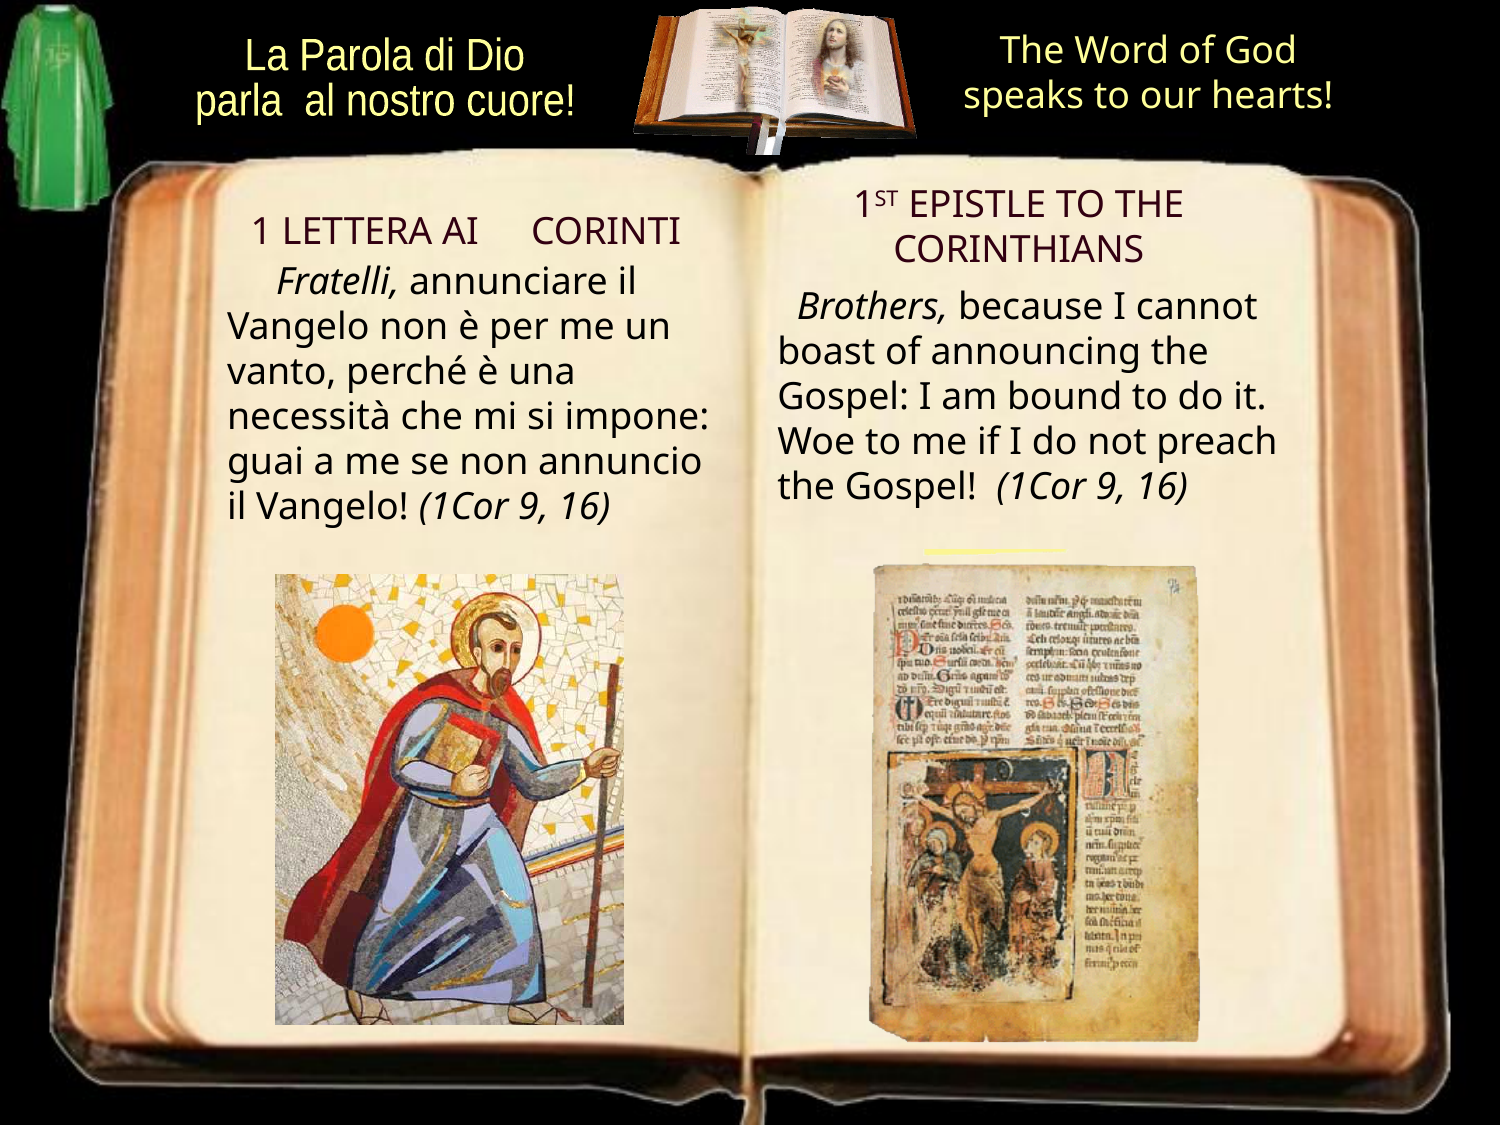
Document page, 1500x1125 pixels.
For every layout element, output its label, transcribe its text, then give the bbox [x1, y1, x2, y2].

picture [0, 0, 1500, 1125]
title 1ST EPISTLE TO THE CORINTHIANS [712, 187, 1325, 263]
text_box The Word of God speaks to our hearts! [921, 18, 1500, 124]
text_box Brothers, because I cannot boast of announcing the Gospel: I am bound to do it. Woe to me if I do not preach the Gospel! (1Cor 9, 16) [762, 274, 1313, 515]
text_box Fratelli, annunciare il Vangelo non è per me un vanto, perché è una necessità che mi si impone: guai a me se non annuncio il Vangelo! (1Cor 9, 16) [212, 249, 738, 535]
text_box 1 LETTERA AI CORINTI [199, 199, 713, 260]
